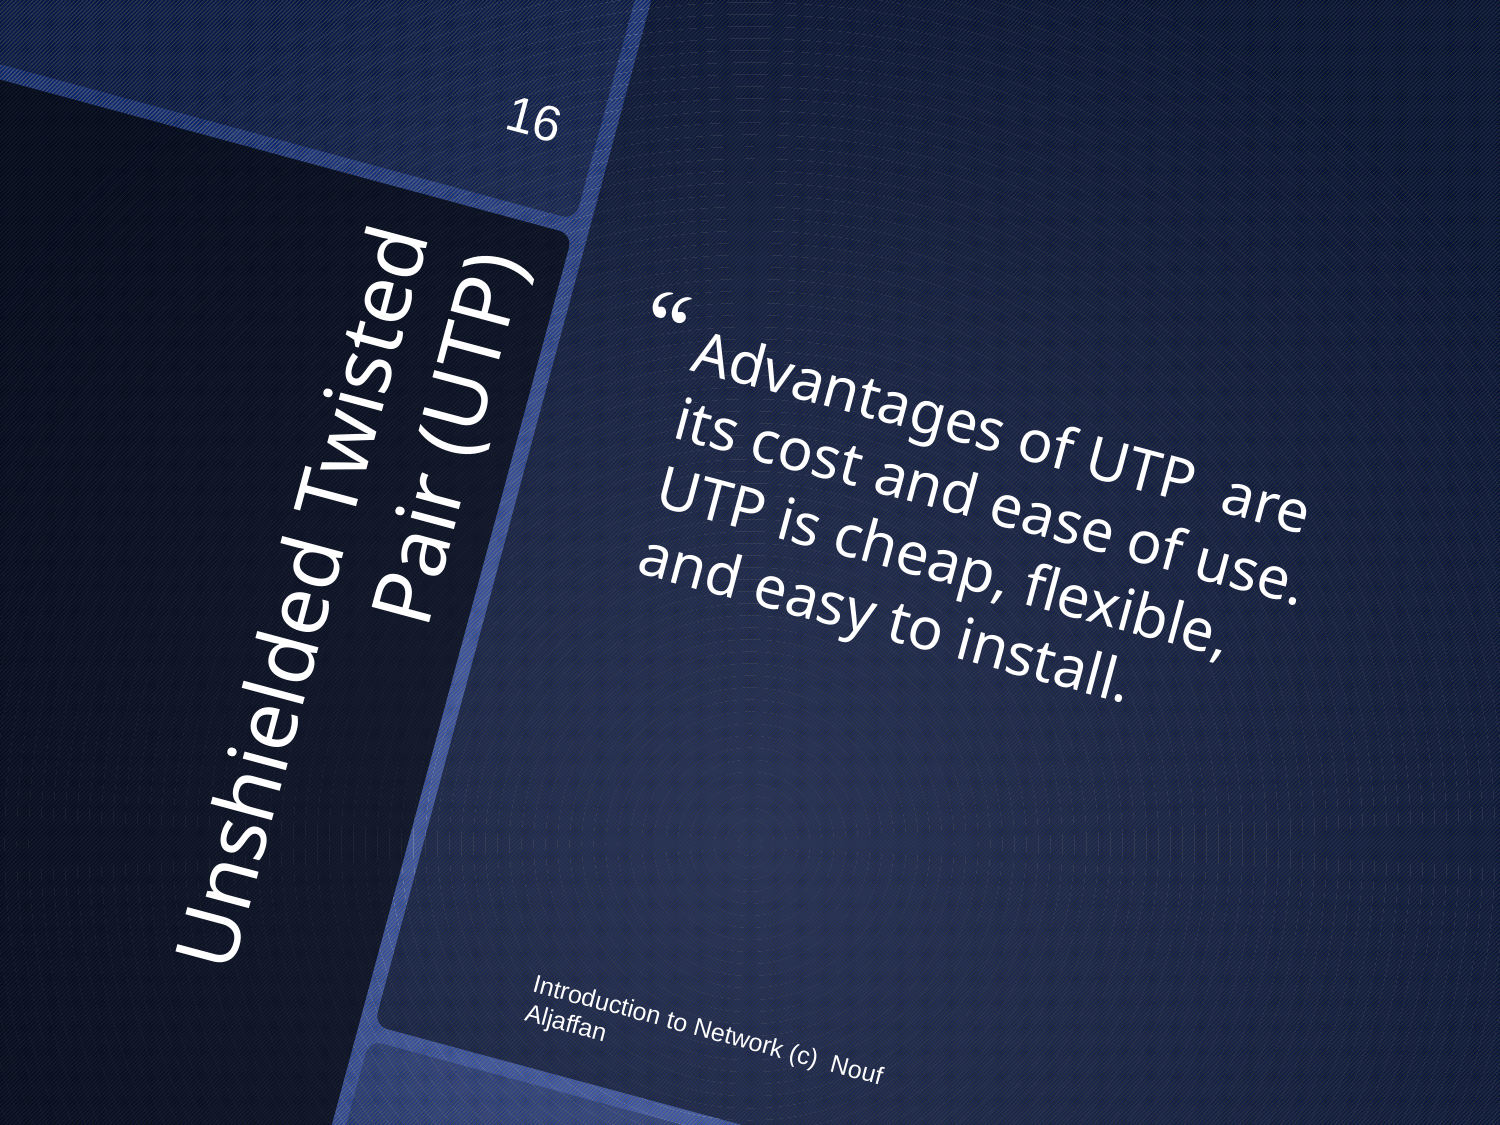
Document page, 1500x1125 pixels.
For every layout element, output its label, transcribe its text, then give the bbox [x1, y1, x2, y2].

list Advantages of UTP are its cost and ease of use. UTP is cheap, flexible, and easy to install. [475, 72, 1430, 1076]
title Unshielded Twisted Pair (UTP) [69, 181, 554, 1056]
footer Introduction to Network (c) Nouf Aljaffan [508, 963, 903, 1123]
slide_number 16 [206, 1, 585, 157]
